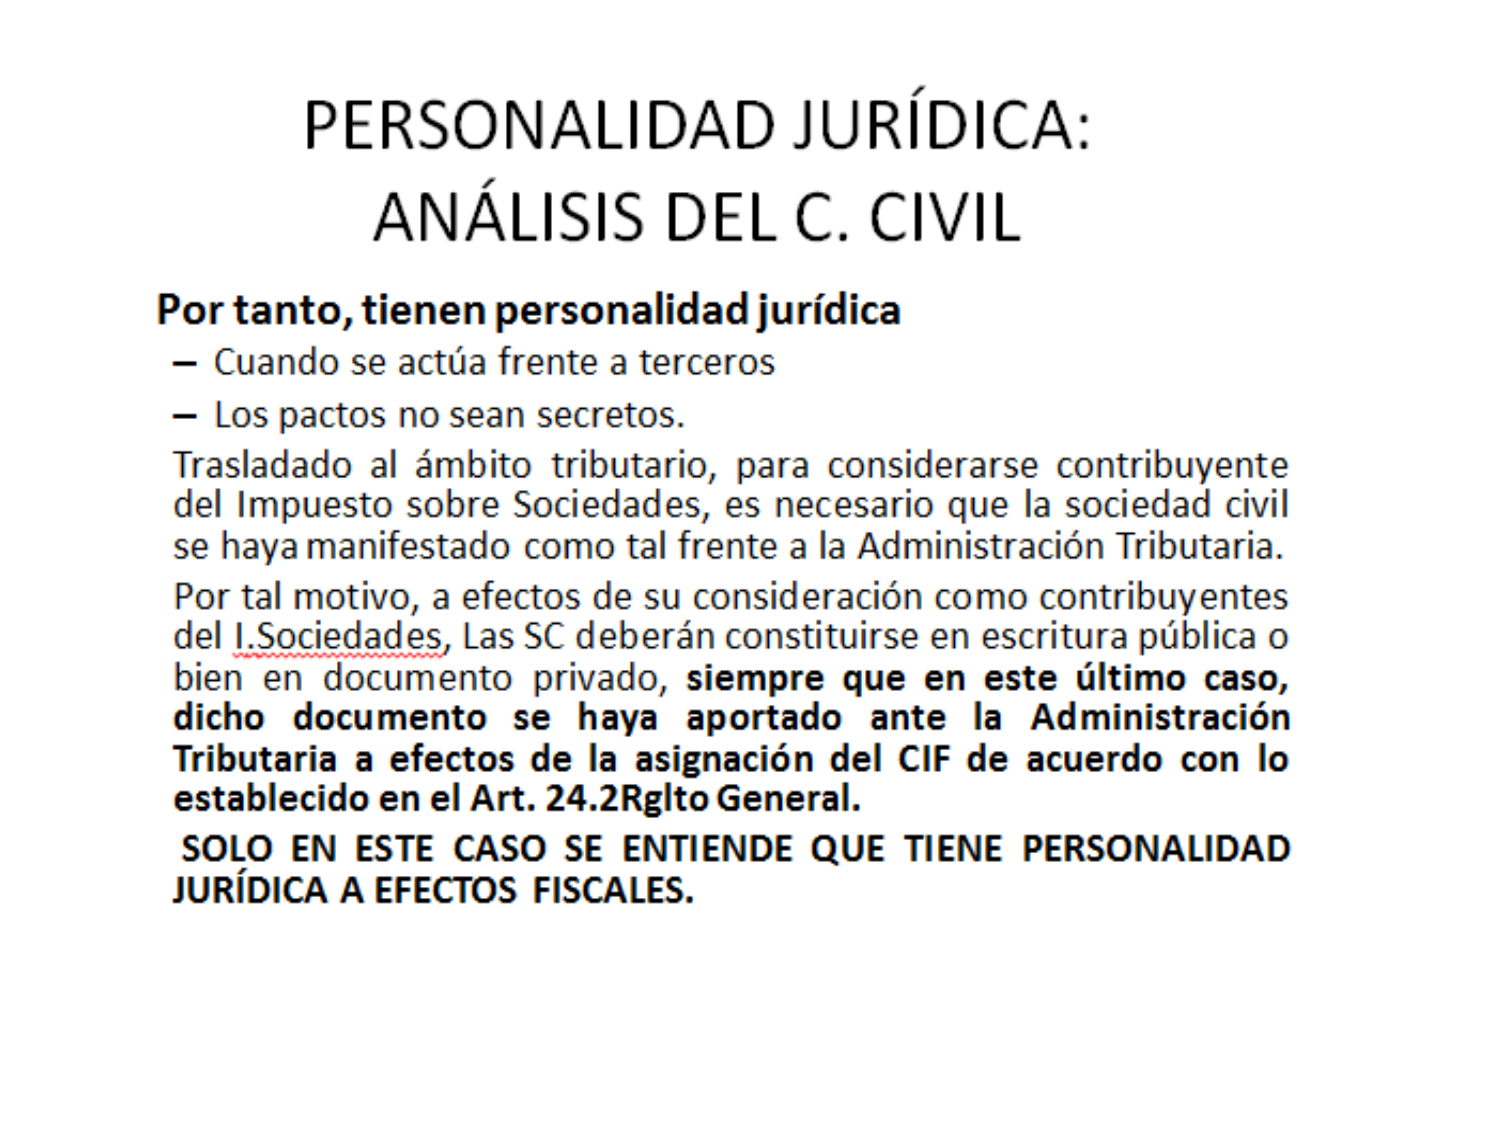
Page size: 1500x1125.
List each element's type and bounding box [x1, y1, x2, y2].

list [135, 76, 1341, 1000]
